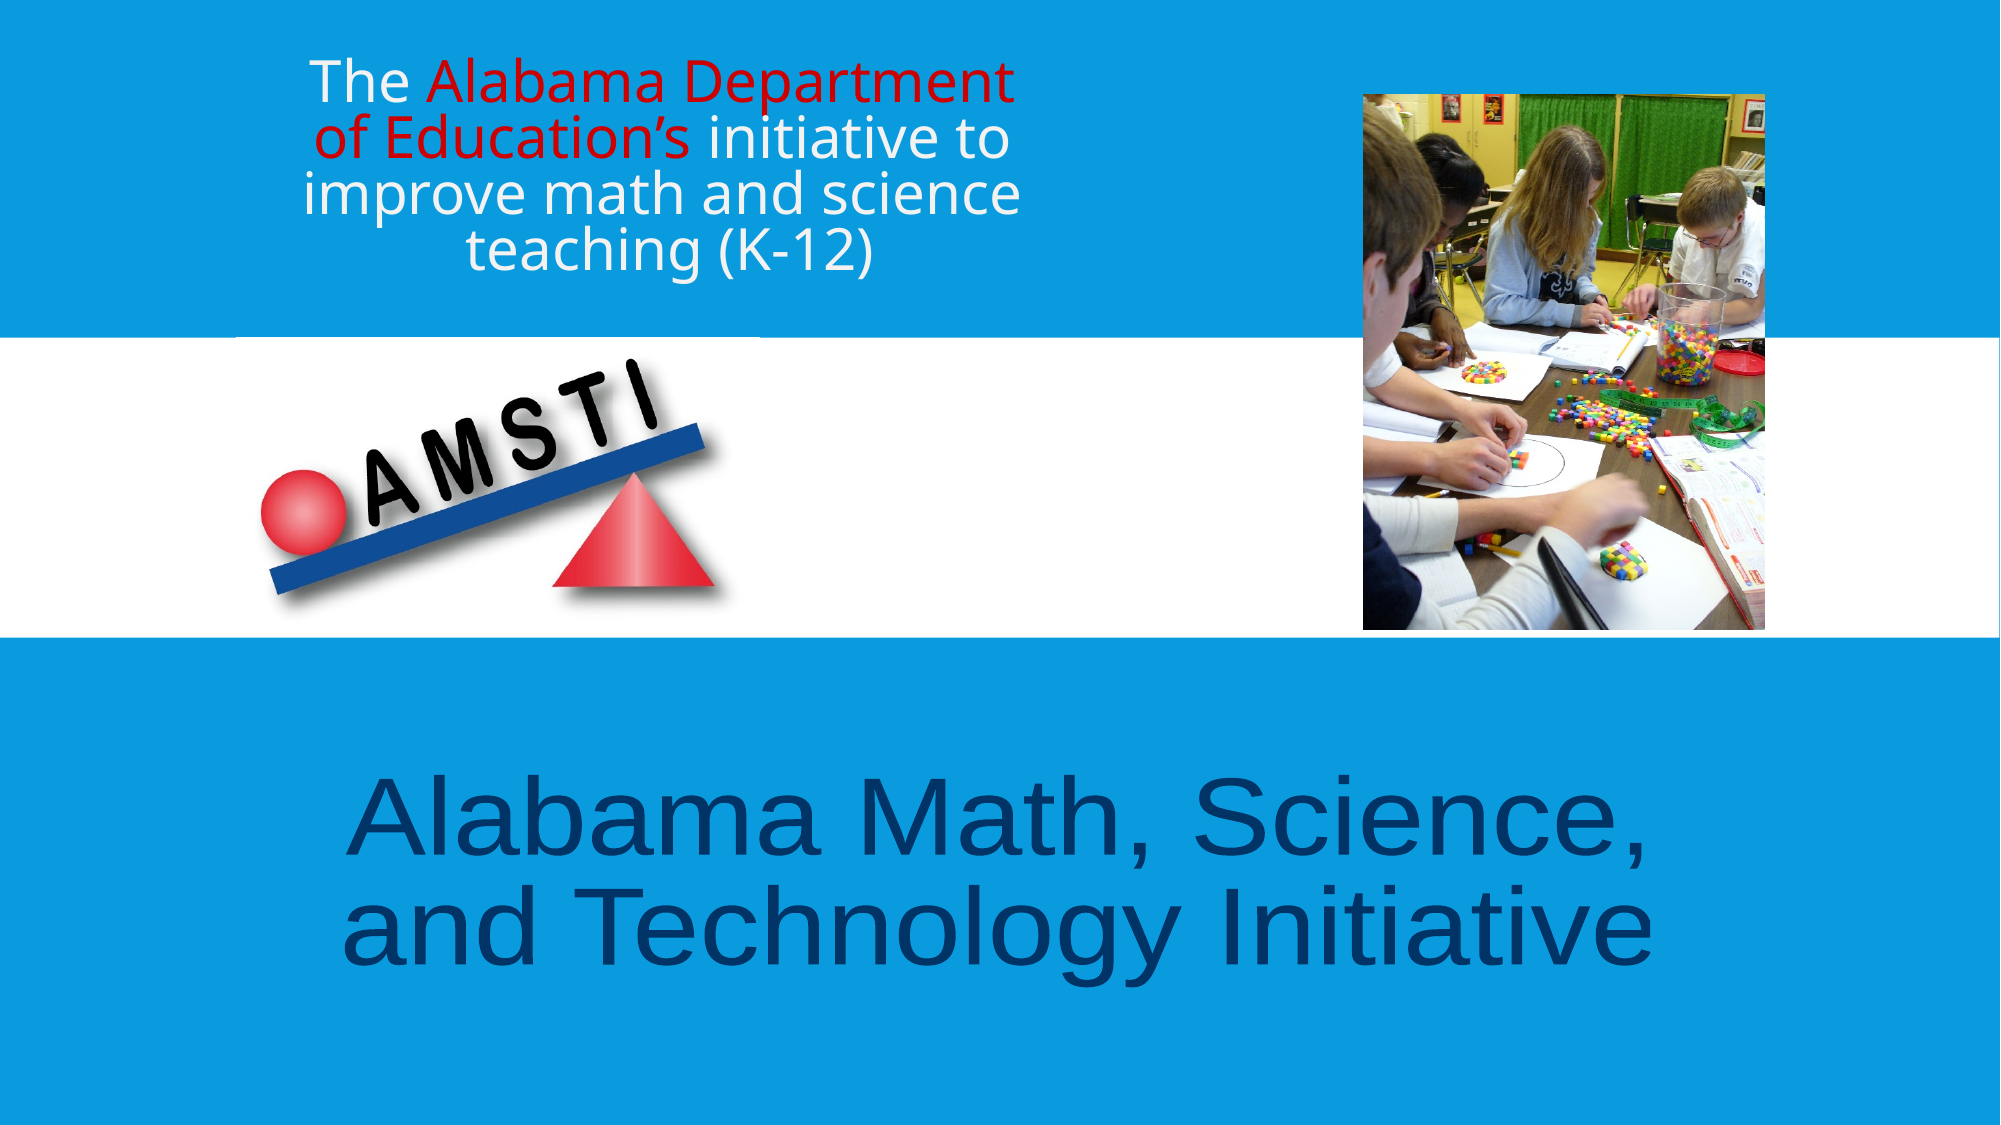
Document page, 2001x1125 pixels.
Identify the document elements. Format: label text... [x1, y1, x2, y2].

picture [576, 890, 642, 964]
picture [1385, 886, 1394, 893]
picture [236, 338, 761, 630]
subtitle The Alabama Department of Education’s initiative to improve math and science teaching (K-12) [287, 50, 1038, 338]
picture [1631, 844, 1640, 868]
picture [1258, 906, 1307, 963]
picture [459, 796, 519, 855]
picture [1473, 894, 1502, 964]
picture [1276, 796, 1326, 855]
picture [1363, 95, 1765, 631]
picture [639, 906, 693, 965]
picture [1409, 906, 1469, 965]
picture [1364, 796, 1418, 855]
picture [1325, 907, 1334, 963]
picture [1124, 907, 1180, 986]
picture [1061, 906, 1113, 986]
picture [1558, 796, 1612, 855]
picture [1025, 785, 1054, 854]
picture [1513, 907, 1521, 963]
picture [1385, 907, 1394, 963]
picture [416, 906, 465, 963]
picture [1340, 776, 1348, 783]
picture [1513, 886, 1521, 893]
picture [994, 906, 1049, 965]
picture [1597, 906, 1649, 965]
picture [1498, 796, 1547, 855]
picture [706, 906, 755, 965]
picture [663, 796, 745, 854]
picture [961, 796, 1021, 855]
picture [1197, 779, 1264, 855]
picture [1228, 890, 1237, 963]
picture [346, 906, 406, 965]
picture [348, 780, 424, 854]
picture [480, 886, 532, 965]
picture [1346, 894, 1374, 964]
picture [1532, 907, 1589, 963]
picture [529, 776, 581, 855]
picture [1340, 797, 1348, 854]
picture [1065, 776, 1114, 854]
picture [900, 906, 955, 965]
picture [769, 886, 818, 963]
picture [593, 796, 653, 855]
picture [1325, 886, 1334, 893]
picture [836, 906, 885, 963]
picture [760, 796, 820, 855]
picture [866, 780, 944, 854]
picture [1434, 796, 1483, 854]
picture [1135, 844, 1145, 868]
picture [435, 776, 444, 854]
picture [970, 886, 978, 963]
